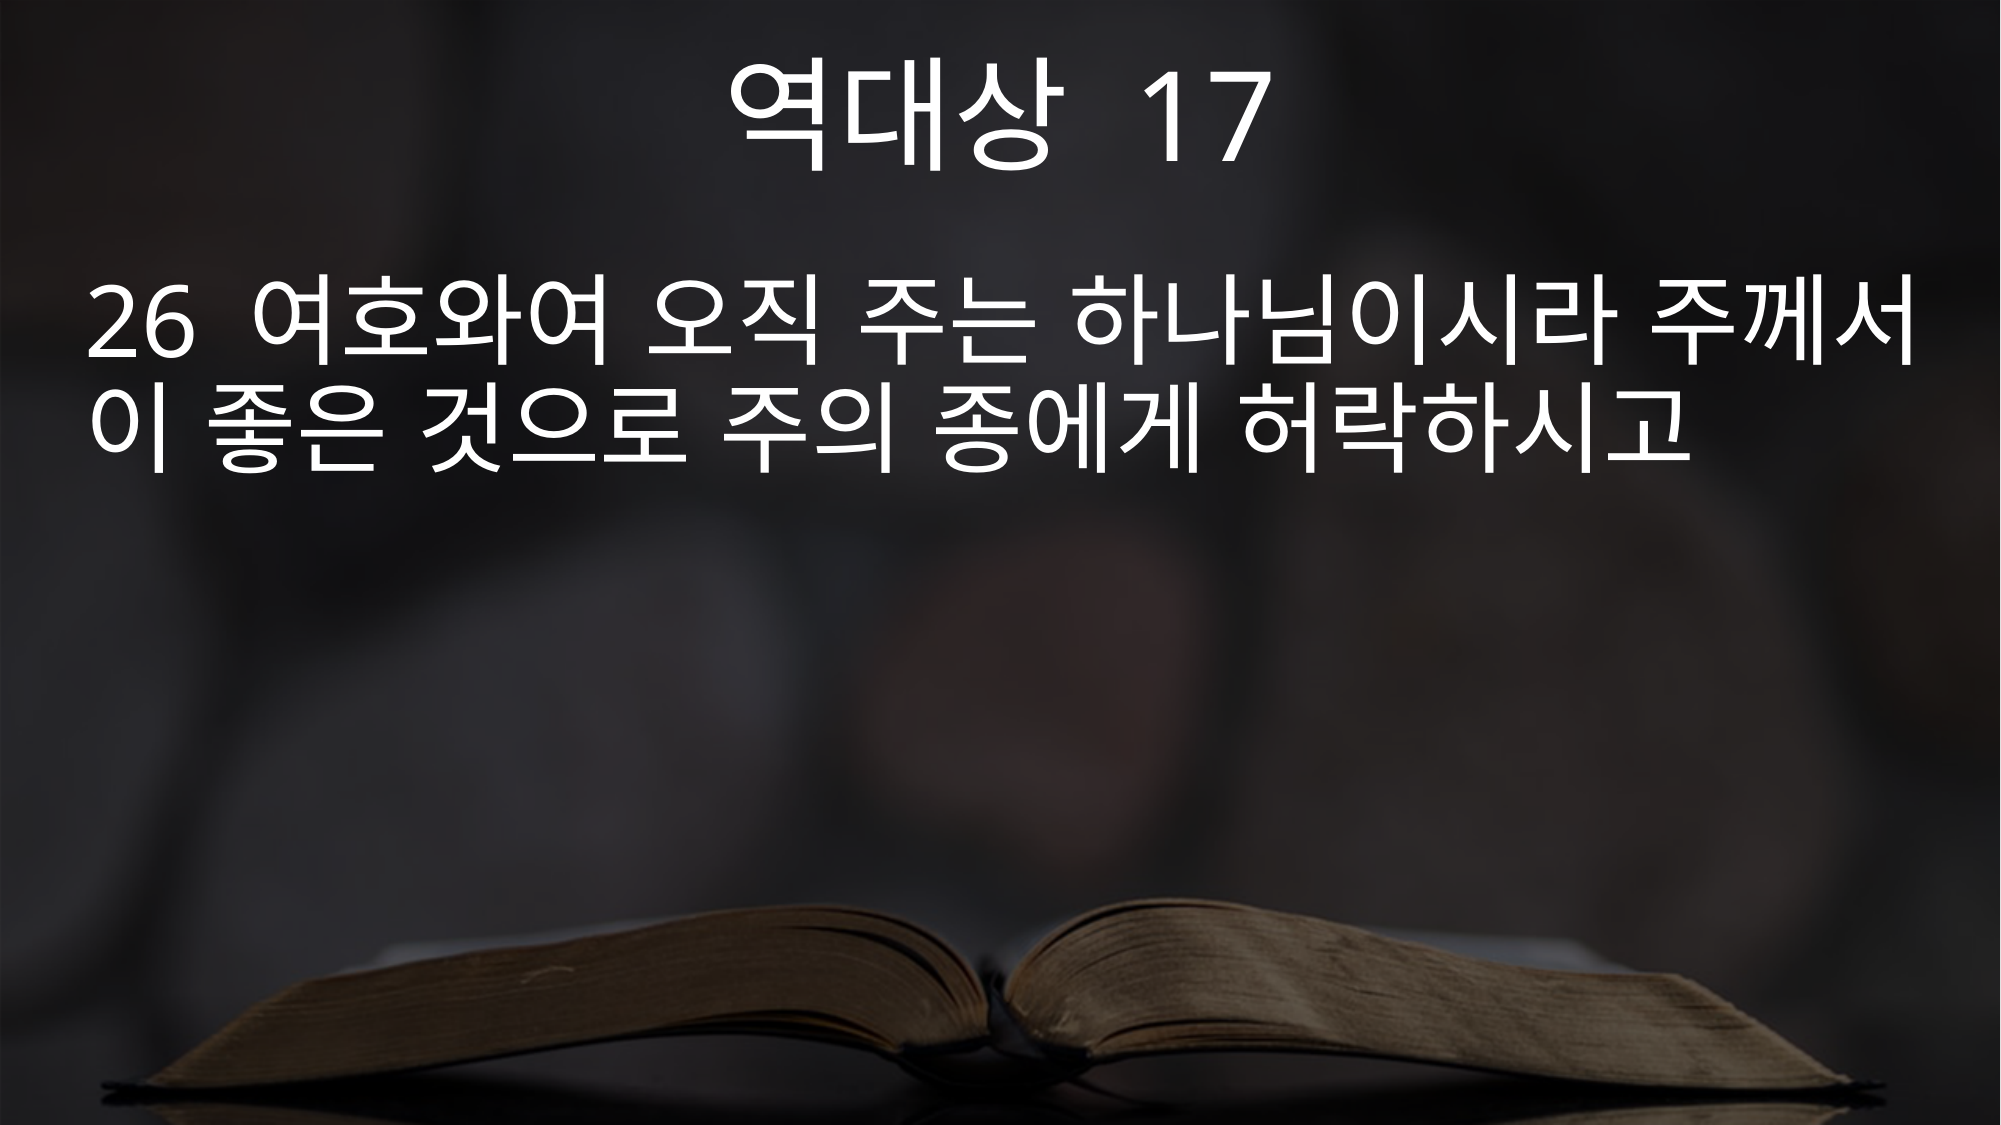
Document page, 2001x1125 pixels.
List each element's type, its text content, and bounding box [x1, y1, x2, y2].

footer 역대상 17 [0, 32, 2000, 192]
picture [0, 0, 2001, 1125]
list 26 여호와여 오직 주는 하나님이시라 주께서 이 좋은 것으로 주의 종에게 허락하시고 [69, 263, 1953, 423]
